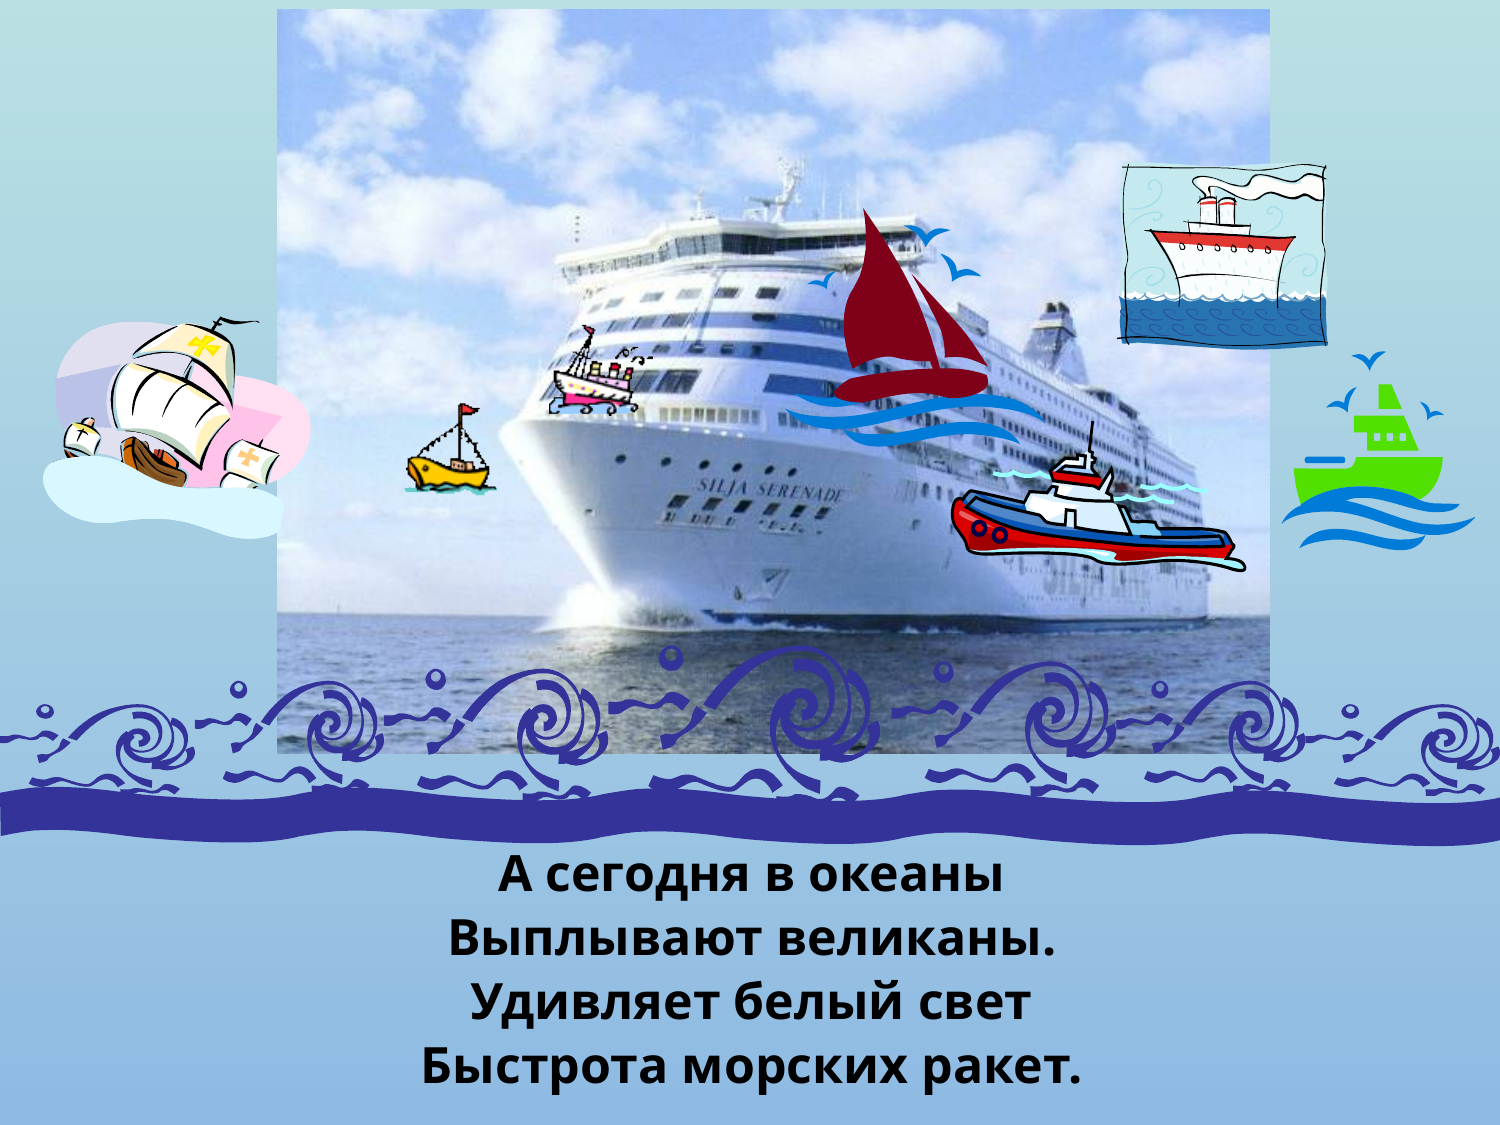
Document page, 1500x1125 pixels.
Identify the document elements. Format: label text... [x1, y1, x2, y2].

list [395, 396, 512, 499]
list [40, 314, 313, 541]
picture [548, 314, 653, 417]
picture [785, 207, 1247, 573]
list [277, 8, 1271, 679]
text_box А сегодня в океаны Выплывают великаны. Удивляет белый свет Быстрота морских ракет. [76, 854, 1427, 1125]
picture [0, 644, 1500, 847]
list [1115, 160, 1330, 351]
picture [1281, 349, 1476, 551]
